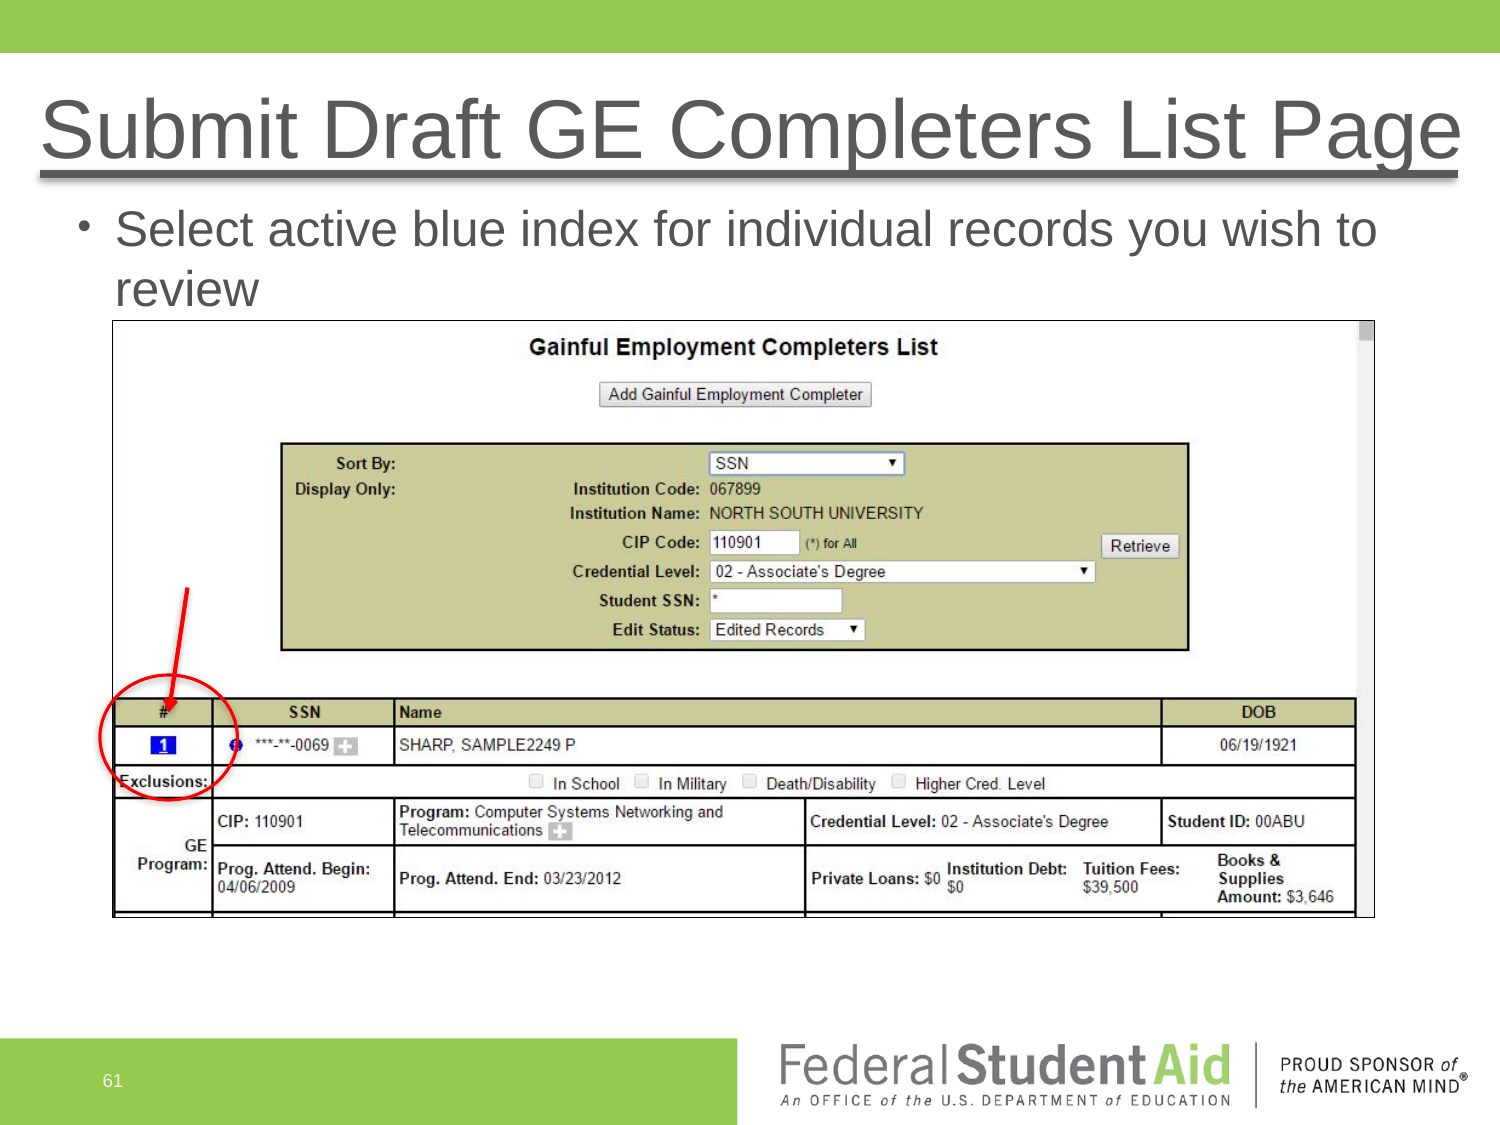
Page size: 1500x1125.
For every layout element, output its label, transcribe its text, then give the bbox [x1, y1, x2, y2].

picture [761, 1018, 1488, 1125]
title Submit Draft GE Completers List Page [24, 67, 1488, 175]
picture [112, 320, 1376, 918]
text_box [168, 587, 188, 713]
slide_number 61 [87, 1050, 438, 1110]
text_box [99, 708, 107, 767]
list Select active blue index for individual records you wish to review [62, 188, 1438, 932]
